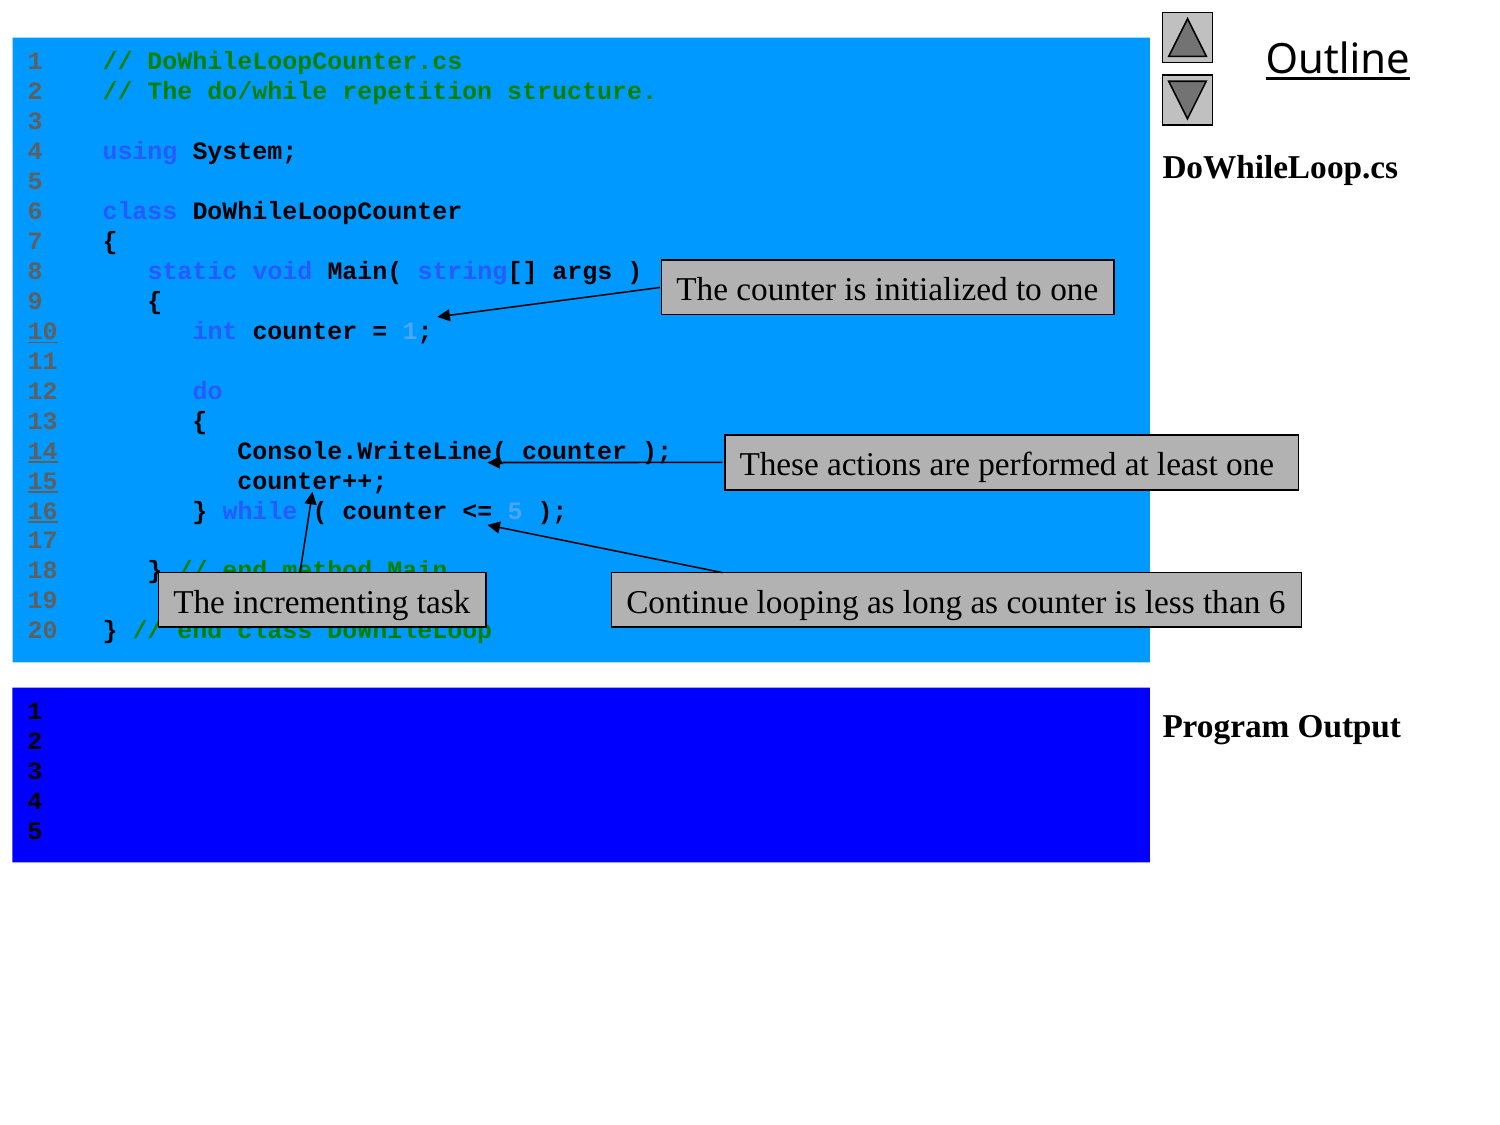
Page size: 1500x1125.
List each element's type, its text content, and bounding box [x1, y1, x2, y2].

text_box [493, 524, 1304, 630]
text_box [437, 259, 1117, 318]
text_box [487, 434, 1302, 493]
text_box 1 2 3 4 5 [12, 687, 1150, 863]
subtitle 1 // DoWhileLoopCounter.cs 2 // The do/while repetition structure. 3 4 using System; 5 6 class DoWhileLoopCounter 7 { 8 static void Main( string[] args ) 9 { 10 int counter = 1; 11 12 do 13 { 14 Console.WriteLine( counter ); 15 counter++; 16 } while ( counter <= 5 ); 17 18 } // end method Main 19 20 } // end class DoWhileLoop [12, 37, 1150, 663]
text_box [156, 491, 488, 630]
title DoWhileLoop.cs Program Output [1162, 137, 1500, 1038]
